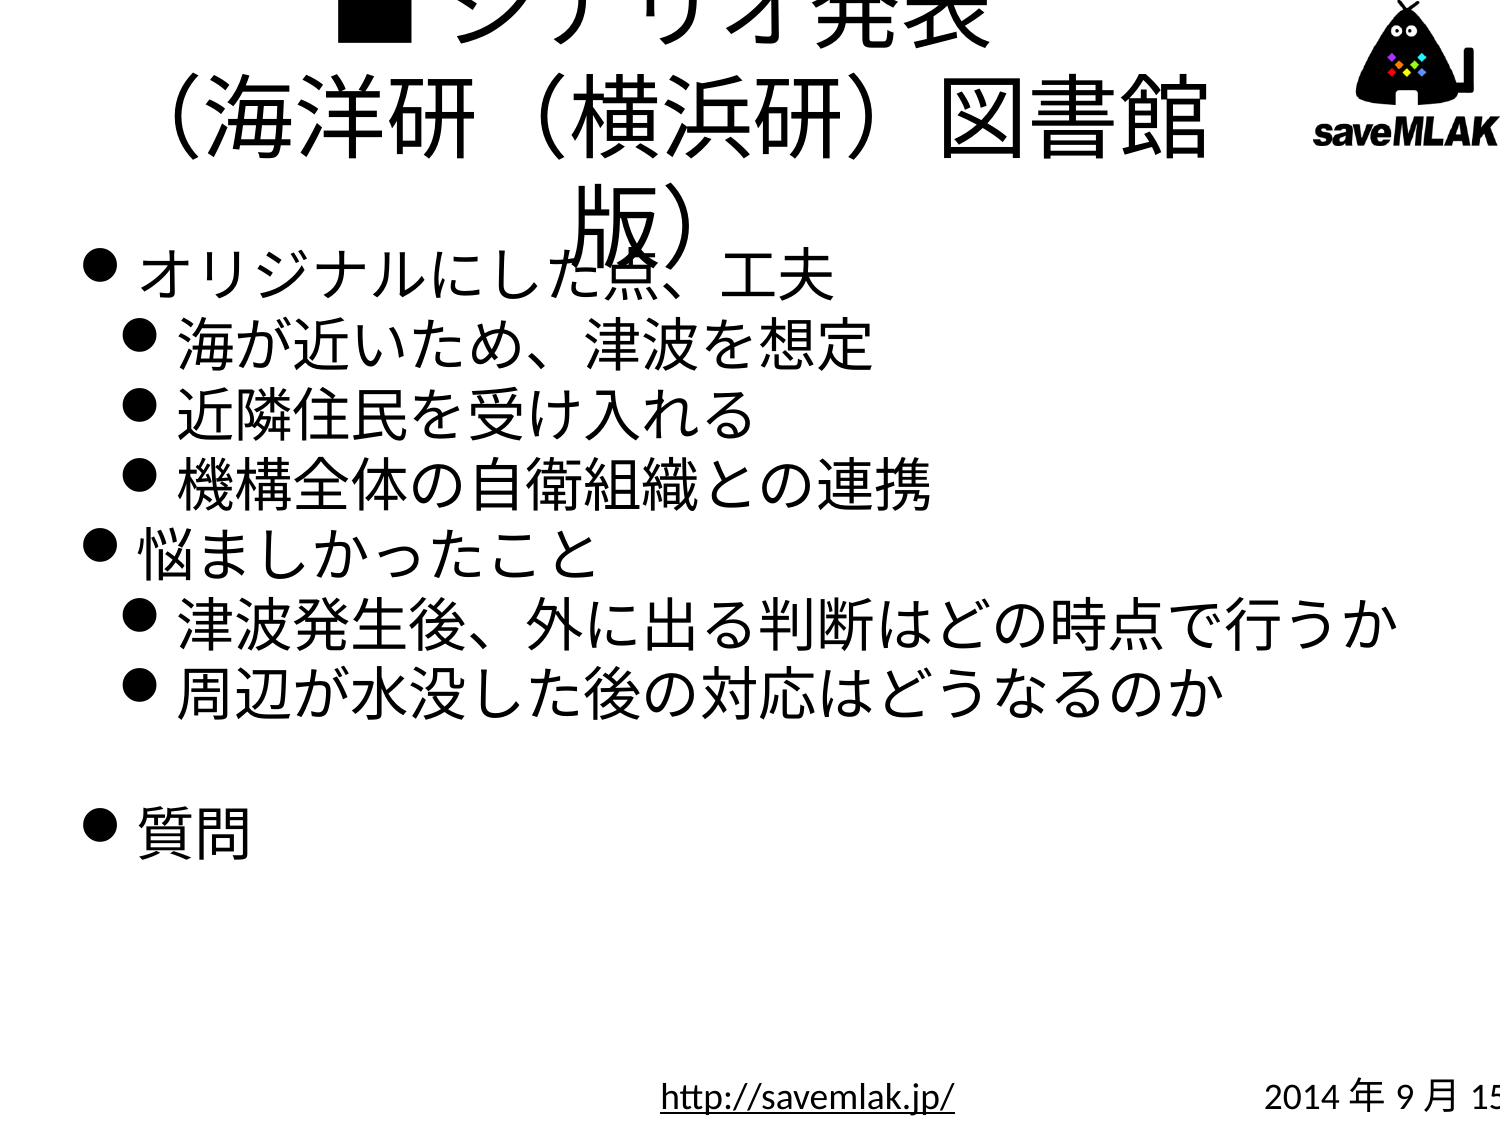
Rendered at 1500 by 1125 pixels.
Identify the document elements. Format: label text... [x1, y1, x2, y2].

text_box オリジナルにした点、工夫 海が近いため、津波を想定 近隣住民を受け入れる 機構全体の自衛組織との連携 悩ましかったこと 津波発生後、外に出る判断はどの時点で行うか 周辺が水没した後の対応はどうなるのか 質問 [63, 230, 1423, 875]
text_box http://savemlak.jp/ 2014年9月15日 [645, 1064, 1500, 1125]
title ■シナリオ発表 （海洋研（横浜研）図書館版） [42, 7, 1281, 223]
picture [1313, 0, 1500, 146]
